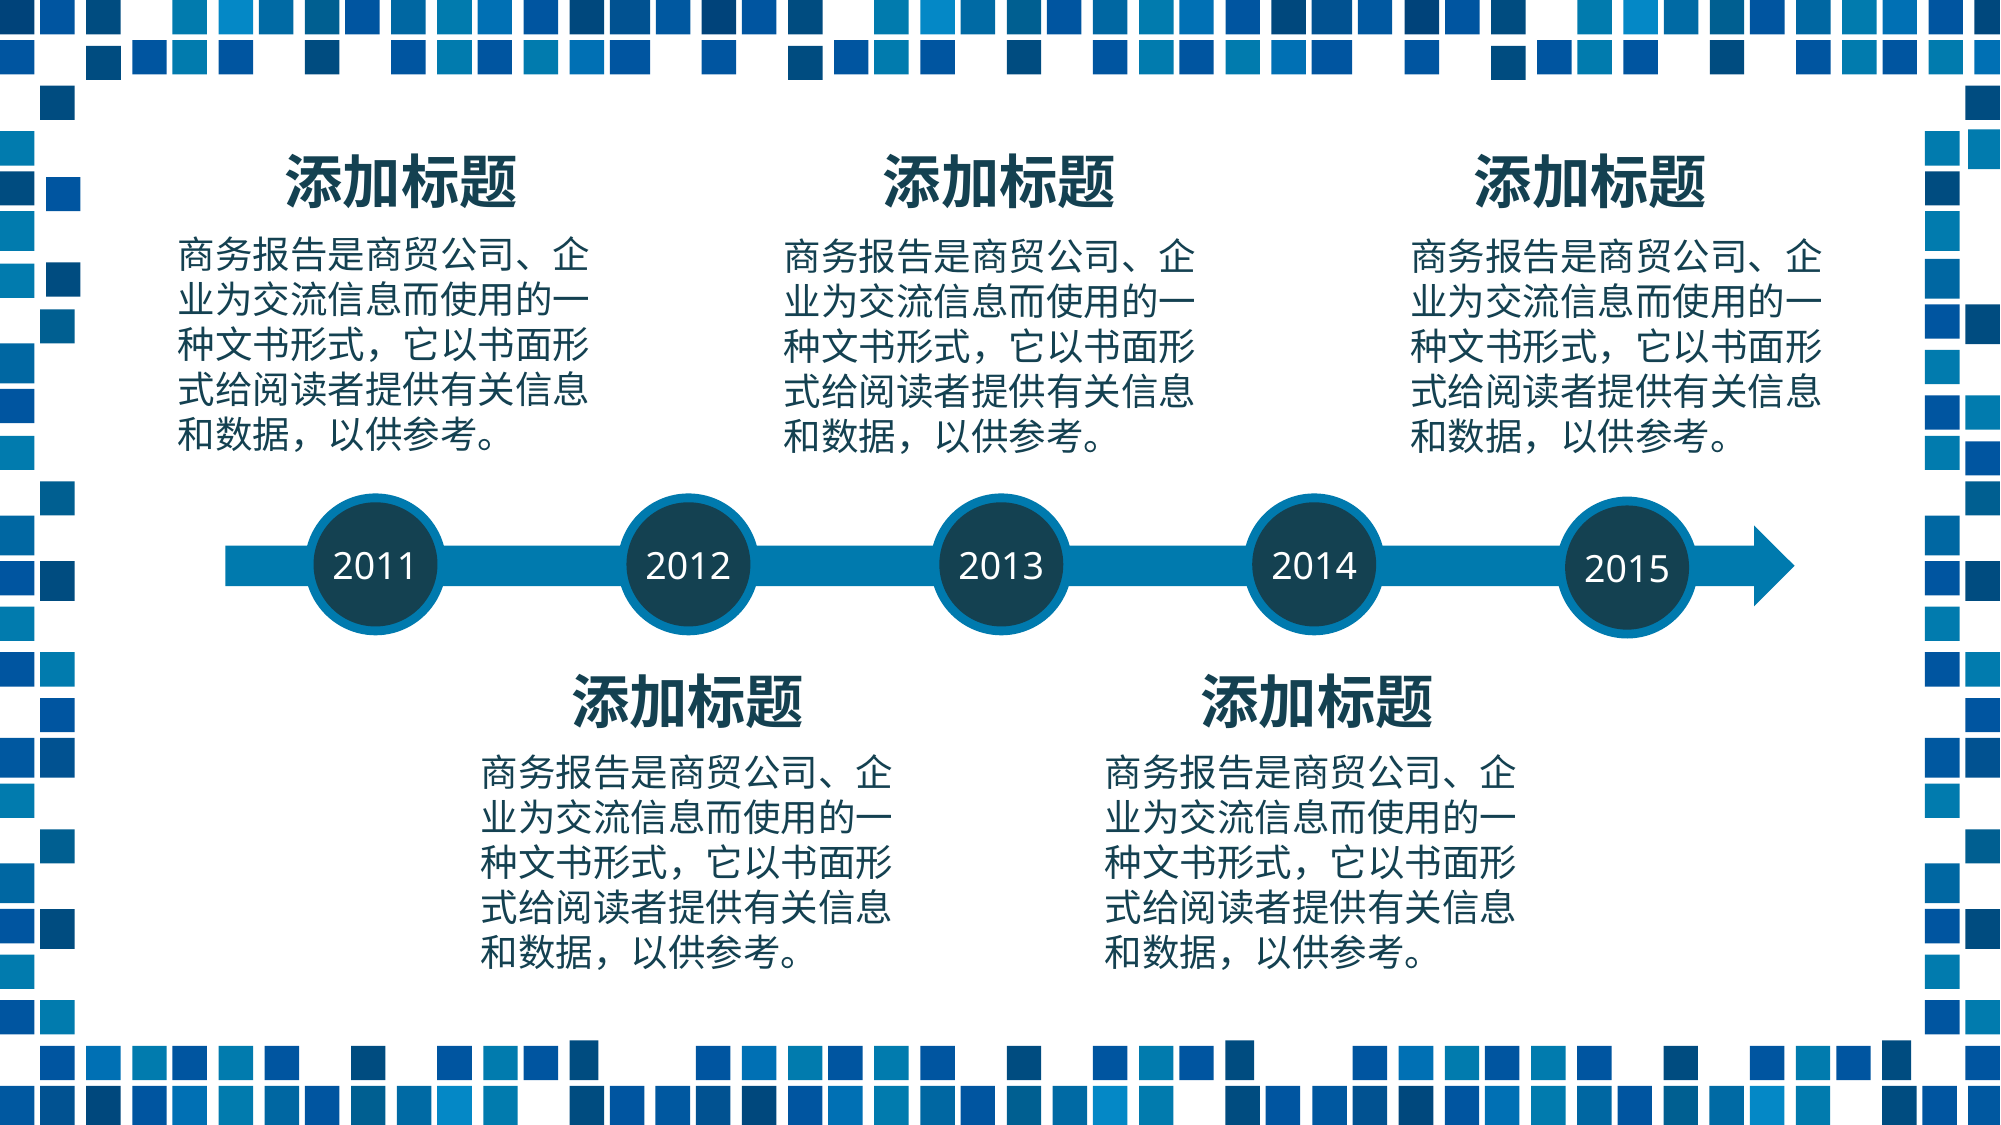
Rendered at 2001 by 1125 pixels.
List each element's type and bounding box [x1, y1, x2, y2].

text_box [40, 829, 75, 864]
text_box [218, 0, 254, 35]
text_box [1484, 1045, 1520, 1081]
text_box [960, 1085, 995, 1125]
text_box [874, 0, 909, 35]
text_box [874, 1045, 909, 1081]
text_box [1459, 137, 1722, 223]
text_box [0, 606, 35, 641]
text_box [304, 0, 340, 35]
text_box [1092, 40, 1128, 75]
text_box [0, 343, 35, 384]
text_box [769, 225, 1230, 466]
text_box [1617, 1085, 1652, 1125]
text_box [1179, 0, 1214, 35]
text_box [1484, 1085, 1520, 1125]
text_box [1398, 1045, 1434, 1081]
text_box [1052, 1085, 1088, 1125]
text_box [1006, 40, 1042, 75]
text_box [1882, 40, 1917, 75]
text_box [0, 263, 35, 298]
text_box [1924, 561, 1960, 596]
text_box [1965, 698, 2000, 733]
text_box [920, 1045, 955, 1081]
text_box [1924, 349, 1960, 385]
text_box [569, 1040, 599, 1081]
text_box [40, 1000, 75, 1035]
text_box [304, 1085, 340, 1125]
text_box [1444, 1045, 1480, 1081]
text_box [1623, 0, 1658, 35]
text_box [483, 1085, 518, 1125]
text_box [874, 40, 909, 75]
text_box [1225, 0, 1260, 35]
text_box [163, 137, 640, 463]
text_box [1922, 1085, 1957, 1125]
text_box [0, 863, 35, 904]
text_box [1271, 0, 1306, 35]
text_box [0, 561, 35, 596]
text_box [0, 171, 35, 206]
text_box [523, 1045, 559, 1081]
text_box [1537, 40, 1572, 75]
text_box [391, 0, 426, 35]
text_box [172, 1085, 207, 1125]
text_box [466, 658, 911, 982]
text_box [834, 40, 869, 75]
text_box [224, 493, 1797, 639]
text_box [1796, 40, 1831, 75]
text_box [1663, 0, 1699, 35]
text_box [1749, 0, 1785, 35]
text_box [1882, 0, 1917, 35]
text_box [40, 1085, 75, 1125]
text_box [132, 40, 167, 75]
text_box [1709, 0, 1745, 35]
text_box [0, 652, 35, 687]
text_box [1924, 131, 1960, 166]
text_box [0, 908, 35, 944]
text_box [172, 0, 207, 35]
text_box [1836, 1045, 1871, 1081]
text_box [0, 211, 35, 251]
text_box [788, 0, 823, 35]
text_box [477, 0, 512, 35]
text_box [1311, 40, 1353, 75]
text_box [1139, 0, 1174, 35]
text_box [523, 40, 559, 75]
text_box [1404, 0, 1440, 35]
text_box [46, 177, 81, 212]
text_box [1531, 1085, 1566, 1125]
text_box [132, 1045, 167, 1081]
text_box [788, 1045, 823, 1081]
text_box [1924, 737, 1960, 778]
text_box [0, 954, 35, 989]
text_box [1974, 0, 2000, 35]
text_box [351, 1045, 386, 1081]
text_box [1882, 1085, 1917, 1125]
text_box [868, 137, 1131, 223]
text_box [1749, 1045, 1785, 1081]
text_box [741, 1085, 777, 1125]
text_box [345, 0, 380, 35]
text_box [1925, 211, 1960, 251]
text_box [523, 0, 559, 35]
text_box [1352, 1085, 1388, 1125]
text_box [1924, 954, 1960, 989]
text_box [0, 0, 35, 35]
text_box [1968, 129, 2000, 170]
text_box [569, 0, 605, 35]
text_box [1265, 1085, 1301, 1125]
text_box [1404, 40, 1440, 75]
text_box [1796, 0, 1831, 35]
text_box [1965, 481, 2000, 516]
text_box [1965, 1045, 2000, 1081]
text_box [1924, 435, 1960, 470]
text_box [1924, 515, 1960, 556]
text_box [1092, 0, 1128, 35]
text_box [40, 909, 75, 949]
text_box [1924, 783, 1960, 818]
text_box [1225, 1040, 1255, 1081]
text_box [1924, 395, 1960, 430]
text_box [396, 1085, 432, 1125]
text_box [1842, 0, 1877, 35]
text_box [741, 0, 777, 35]
text_box [1882, 1040, 1912, 1081]
text_box [609, 1085, 645, 1125]
text_box [1965, 304, 2000, 345]
text_box [40, 737, 75, 778]
text_box [172, 1045, 207, 1081]
text_box [218, 1045, 254, 1081]
text_box [0, 131, 35, 166]
text_box [788, 45, 823, 80]
text_box [1352, 1045, 1388, 1081]
text_box [1395, 225, 1842, 466]
text_box [46, 262, 81, 297]
text_box [391, 40, 426, 75]
text_box [1965, 395, 2000, 430]
text_box [86, 0, 121, 35]
text_box [1491, 0, 1526, 35]
text_box [1225, 1085, 1260, 1125]
text_box [0, 783, 35, 818]
text_box [920, 0, 955, 35]
text_box [655, 1085, 691, 1125]
text_box [1577, 40, 1612, 75]
text_box [1663, 1085, 1698, 1125]
text_box [1924, 1000, 1960, 1035]
text_box [351, 1085, 386, 1125]
text_box [86, 45, 121, 80]
text_box [1709, 1085, 1744, 1125]
text_box [218, 40, 254, 75]
text_box [86, 1085, 121, 1125]
text_box [1046, 0, 1082, 35]
text_box [132, 1085, 167, 1125]
text_box [0, 435, 35, 470]
text_box [1311, 0, 1353, 35]
text_box [1965, 85, 2000, 120]
text_box [1090, 658, 1555, 982]
text_box [1709, 40, 1745, 75]
text_box [264, 1085, 300, 1125]
text_box [0, 1085, 35, 1125]
text_box [1924, 652, 1960, 687]
text_box [1271, 40, 1306, 75]
text_box [40, 652, 75, 687]
text_box [483, 1045, 518, 1081]
text_box [1795, 1085, 1831, 1125]
text_box [1928, 40, 1963, 75]
text_box [0, 737, 35, 778]
text_box [40, 481, 75, 516]
text_box [1965, 829, 2000, 864]
text_box [1965, 737, 2000, 778]
text_box [0, 515, 35, 556]
text_box [1749, 1085, 1785, 1125]
text_box [1312, 1085, 1347, 1125]
text_box [40, 85, 75, 120]
text_box [695, 1085, 731, 1125]
text_box [477, 40, 512, 75]
text_box [609, 0, 651, 35]
text_box [1092, 1045, 1128, 1081]
text_box [172, 40, 207, 75]
text_box [0, 1000, 35, 1035]
text_box [1139, 40, 1174, 75]
text_box [788, 1085, 823, 1125]
text_box [40, 1045, 75, 1081]
text_box [218, 1085, 254, 1125]
text_box [1965, 909, 2000, 949]
text_box [1577, 1085, 1612, 1125]
text_box [1006, 1085, 1042, 1125]
text_box [1357, 0, 1393, 35]
text_box [258, 0, 294, 35]
text_box [1924, 908, 1960, 944]
text_box [1795, 1045, 1831, 1081]
text_box [437, 1045, 472, 1081]
text_box [1139, 1085, 1174, 1125]
text_box [40, 561, 75, 601]
text_box [1924, 863, 1960, 904]
text_box [264, 1045, 300, 1081]
text_box [920, 1085, 955, 1125]
text_box [1623, 40, 1658, 75]
text_box [609, 40, 651, 75]
text_box [569, 40, 605, 75]
text_box [828, 1045, 863, 1081]
text_box [569, 1085, 605, 1125]
text_box [1842, 40, 1877, 75]
text_box [1444, 1085, 1480, 1125]
text_box [1092, 1085, 1128, 1125]
text_box [1179, 1045, 1214, 1081]
text_box [655, 0, 691, 35]
text_box [1925, 171, 1960, 206]
text_box [1139, 1045, 1174, 1081]
text_box [1924, 258, 1960, 299]
text_box [1968, 1085, 2000, 1125]
text_box [1225, 40, 1260, 75]
text_box [0, 388, 35, 424]
text_box [1577, 0, 1612, 35]
text_box [960, 0, 996, 35]
text_box [874, 1085, 909, 1125]
text_box [86, 1045, 121, 1081]
text_box [701, 0, 737, 35]
text_box [828, 1085, 863, 1125]
text_box [437, 1085, 472, 1125]
text_box [1179, 40, 1214, 75]
text_box [437, 40, 472, 75]
text_box [1924, 304, 1960, 339]
text_box [1006, 0, 1042, 35]
text_box [920, 40, 955, 75]
text_box [741, 1045, 777, 1081]
text_box [1924, 606, 1960, 641]
text_box [1398, 1085, 1434, 1125]
text_box [40, 0, 75, 35]
text_box [695, 1045, 731, 1081]
text_box [701, 40, 737, 75]
text_box [0, 40, 35, 75]
text_box [1965, 441, 2000, 476]
text_box [40, 309, 75, 344]
text_box [1965, 652, 2000, 687]
text_box [1491, 45, 1526, 80]
text_box [304, 40, 340, 75]
text_box [1577, 1045, 1612, 1081]
text_box [1965, 561, 2000, 601]
text_box [40, 698, 75, 733]
text_box [1663, 1045, 1698, 1081]
text_box [1928, 0, 1963, 35]
text_box [1445, 0, 1480, 35]
text_box [1006, 1045, 1042, 1081]
text_box [437, 0, 472, 35]
text_box [1965, 1000, 2000, 1035]
text_box [1974, 40, 2000, 75]
text_box [1531, 1045, 1566, 1081]
